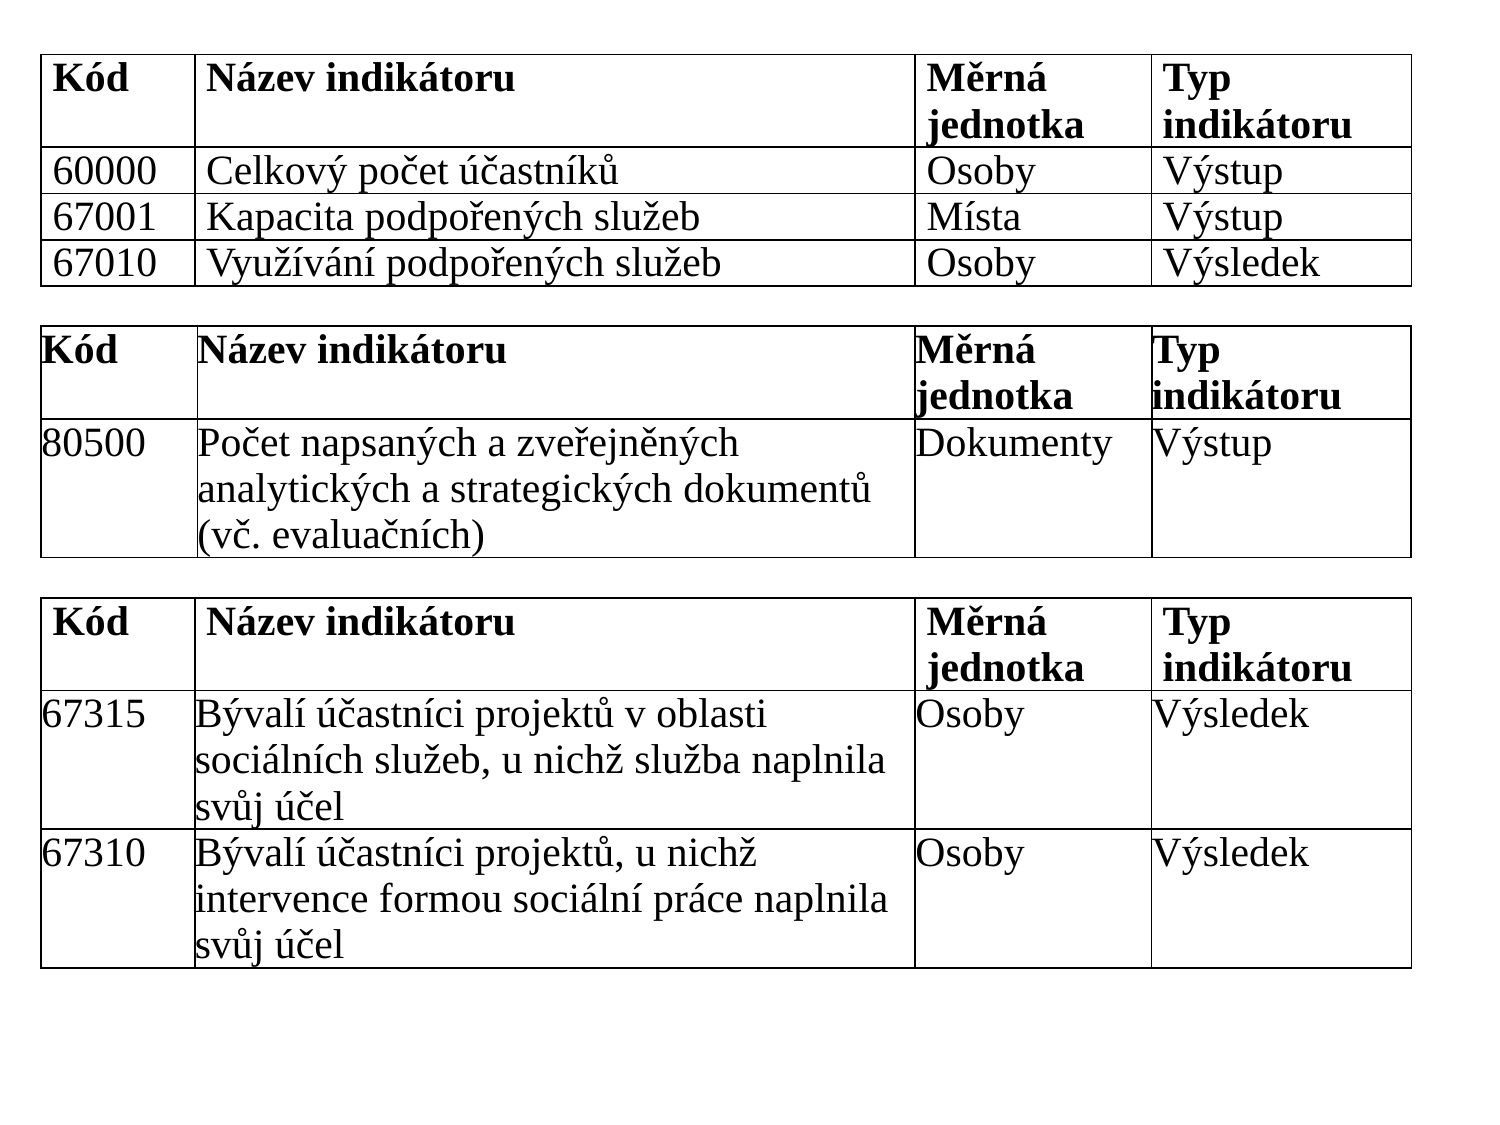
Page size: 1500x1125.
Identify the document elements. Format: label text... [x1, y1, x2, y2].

table_cell Kapacita podpořených služeb [196, 194, 914, 239]
table_header Typ indikátoru [1153, 327, 1410, 418]
table_header Měrná jednotka [916, 327, 1151, 418]
table_cell Výsledek [1152, 830, 1411, 967]
table_cell 67001 [42, 194, 194, 239]
table_cell Osoby [916, 148, 1151, 193]
table_cell Celkový počet účastníků [196, 148, 914, 193]
table_header Měrná jednotka [916, 55, 1151, 146]
table_header Měrná jednotka [916, 599, 1151, 690]
table_cell Osoby [916, 830, 1151, 967]
table_cell Bývalí účastníci projektů v oblasti sociálních služeb, u nichž služba naplnila svůj účel [196, 691, 914, 828]
table_header Název indikátoru [196, 55, 914, 146]
table_cell Bývalí účastníci projektů, u nichž intervence formou sociální práce naplnila svůj účel [196, 830, 914, 967]
table_cell Dokumenty [916, 420, 1151, 557]
table_cell 80500 [42, 420, 197, 557]
table_header Kód [42, 55, 194, 146]
table_cell Využívání podpořených služeb [196, 241, 914, 285]
table_header Typ indikátoru [1152, 55, 1411, 146]
table_cell Výstup [1152, 194, 1411, 239]
table_header Název indikátoru [198, 327, 914, 418]
table_header Typ indikátoru [1152, 599, 1411, 690]
table_cell Osoby [916, 241, 1151, 285]
table_cell 67315 [42, 691, 194, 828]
table_header Kód [42, 327, 197, 418]
table_header Název indikátoru [196, 599, 914, 690]
table_header Kód [42, 599, 194, 690]
table_cell Výstup [1152, 148, 1411, 193]
table_cell Výstup [1153, 420, 1410, 557]
table_cell 67010 [42, 241, 194, 285]
table_cell Osoby [916, 691, 1151, 828]
table_cell Místa [916, 194, 1151, 239]
table_cell Výsledek [1152, 241, 1411, 285]
table_cell 67310 [42, 830, 194, 967]
table_cell 60000 [42, 148, 194, 193]
table_cell Výsledek [1152, 691, 1411, 828]
table_cell Počet napsaných a zveřejněných analytických a strategických dokumentů (vč. evaluačních) [198, 420, 914, 557]
